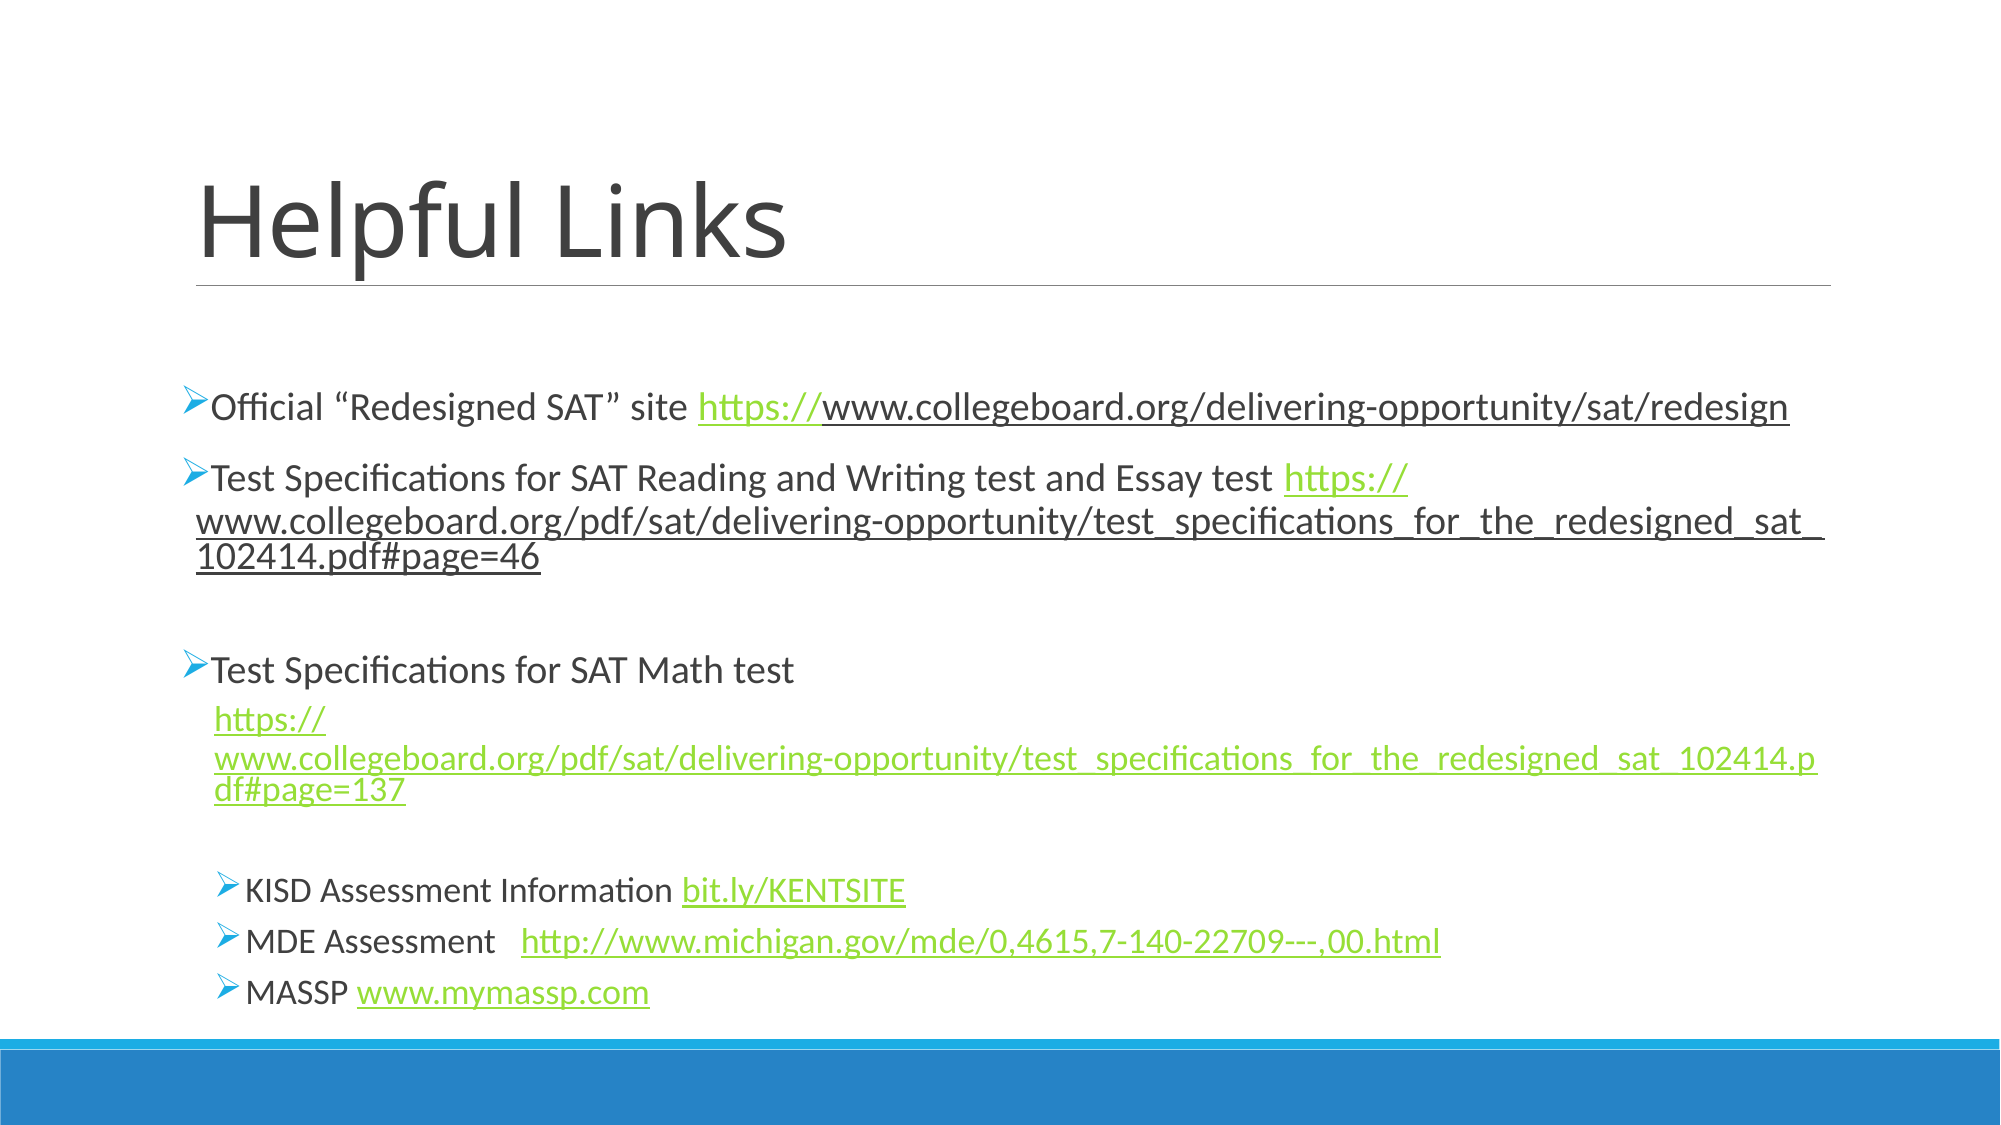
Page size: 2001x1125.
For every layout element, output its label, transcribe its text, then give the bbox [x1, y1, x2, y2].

title Helpful Links [180, 47, 1830, 285]
list Official “Redesigned SAT” site https://www.collegeboard.org/delivering-opportunity/sat/redesign Test Specifications for SAT Reading and Writing test and Essay test https://www.collegeboard.org/pdf/sat/delivering-opportunity/test_specifications_for_the_redesigned_sat_102414.pdf#page=46 Test Specifications for SAT Math test https://www.collegeboard.org/pdf/sat/delivering-opportunity/test_specifications_for_the_redesigned_sat_102414.pdf#page=137 KISD Assessment Information bit.ly/KENTSITE MDE Assessment http://www.michigan.gov/mde/0,4615,7-140-22709---,00.html MASSP www.mymassp.com [180, 302, 1830, 963]
